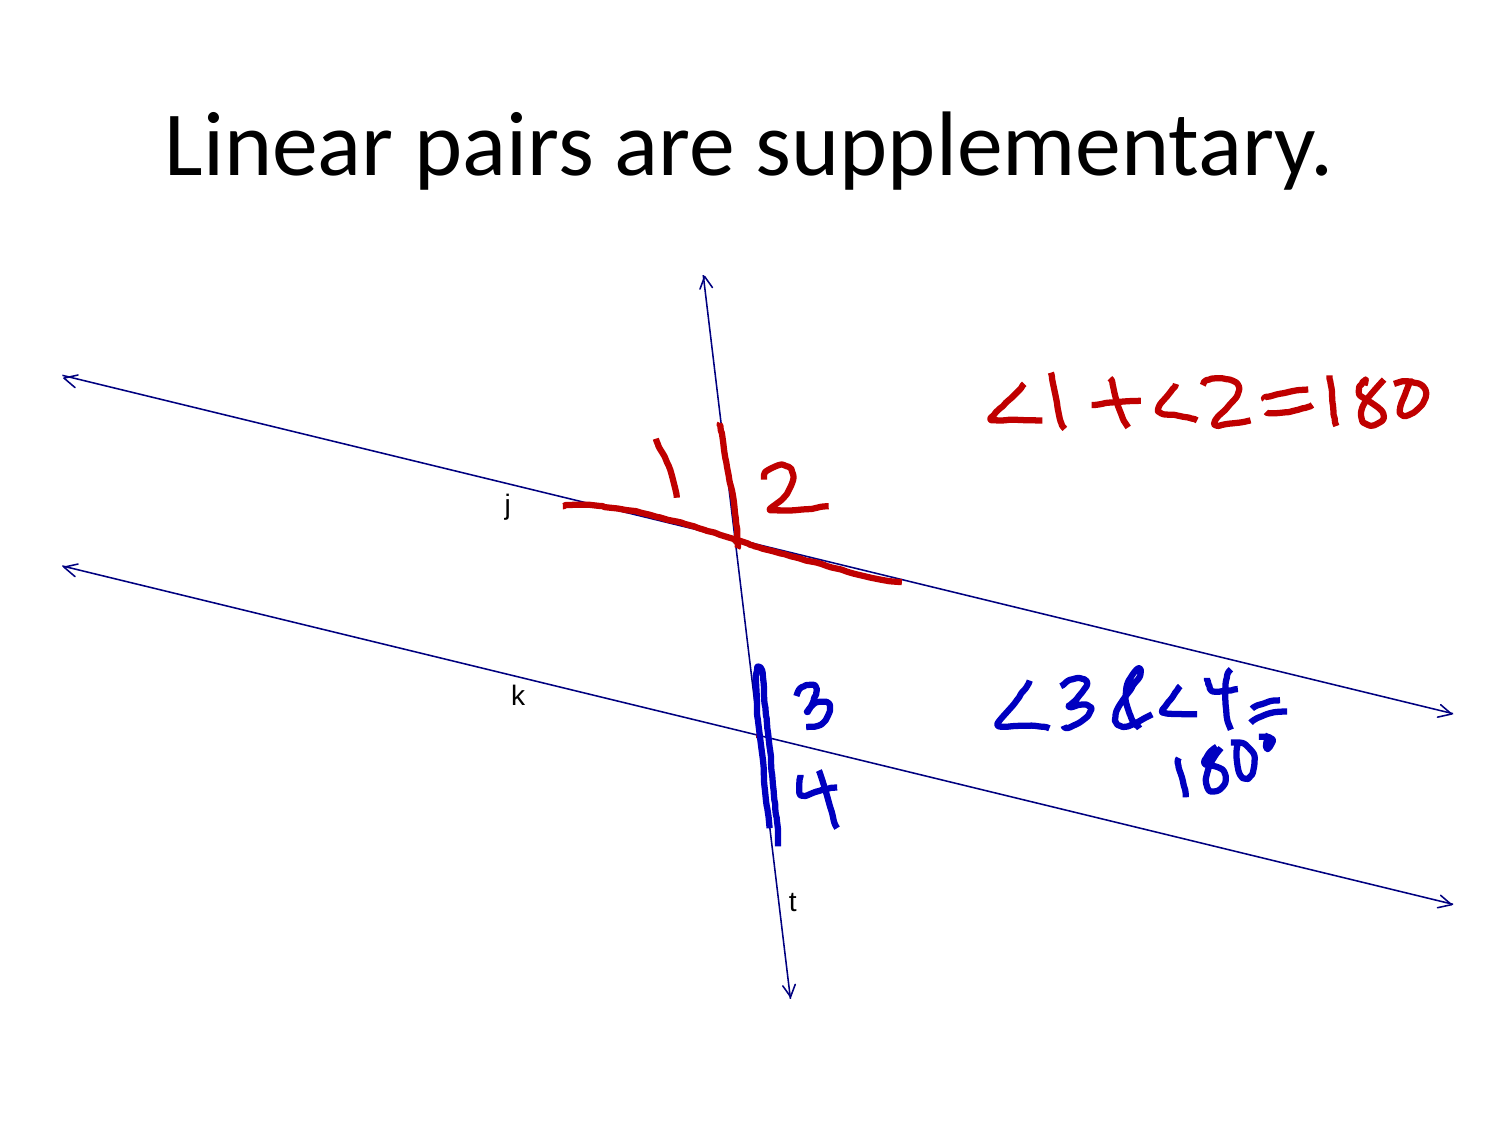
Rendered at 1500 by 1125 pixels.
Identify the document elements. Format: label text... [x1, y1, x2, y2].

picture [62, 274, 1454, 999]
title Linear pairs are supplementary. [75, 45, 1425, 233]
